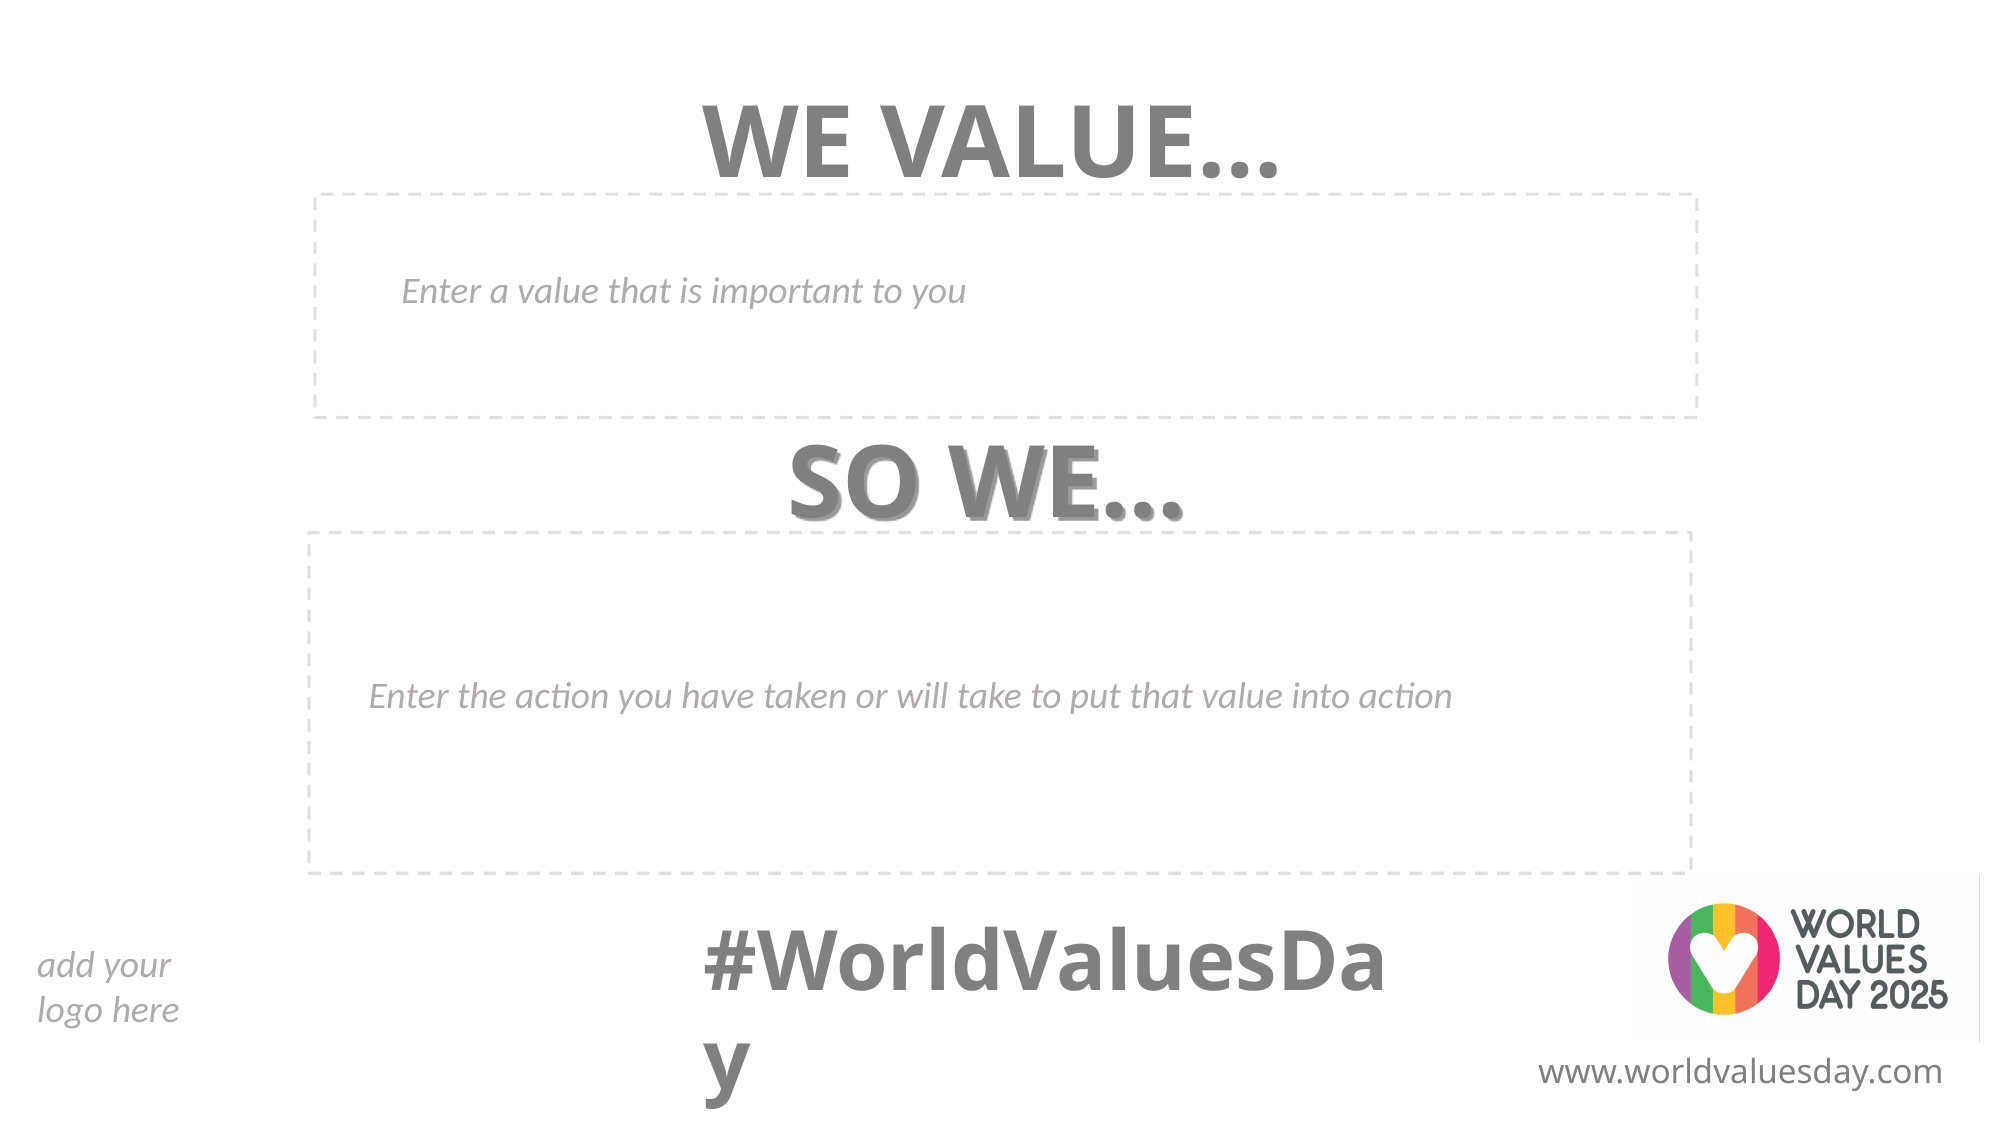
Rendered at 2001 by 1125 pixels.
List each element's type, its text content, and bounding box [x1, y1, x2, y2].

text_box add your logo here [29, 932, 188, 1038]
text_box [308, 587, 1691, 874]
text_box Enter the action you have taken or will take to put that value into action [360, 663, 1651, 724]
text_box [314, 194, 1697, 418]
text_box Enter a value that is important to you [393, 258, 1600, 319]
picture [1636, 875, 1981, 1043]
text_box WE VALUE… [393, 69, 1618, 194]
text_box www.worldvaluesday.com [1530, 1042, 1968, 1098]
text_box #WorldValuesDay [696, 899, 1442, 1115]
text_box [985, 153, 1015, 194]
text_box SO WE… [238, 372, 1762, 583]
